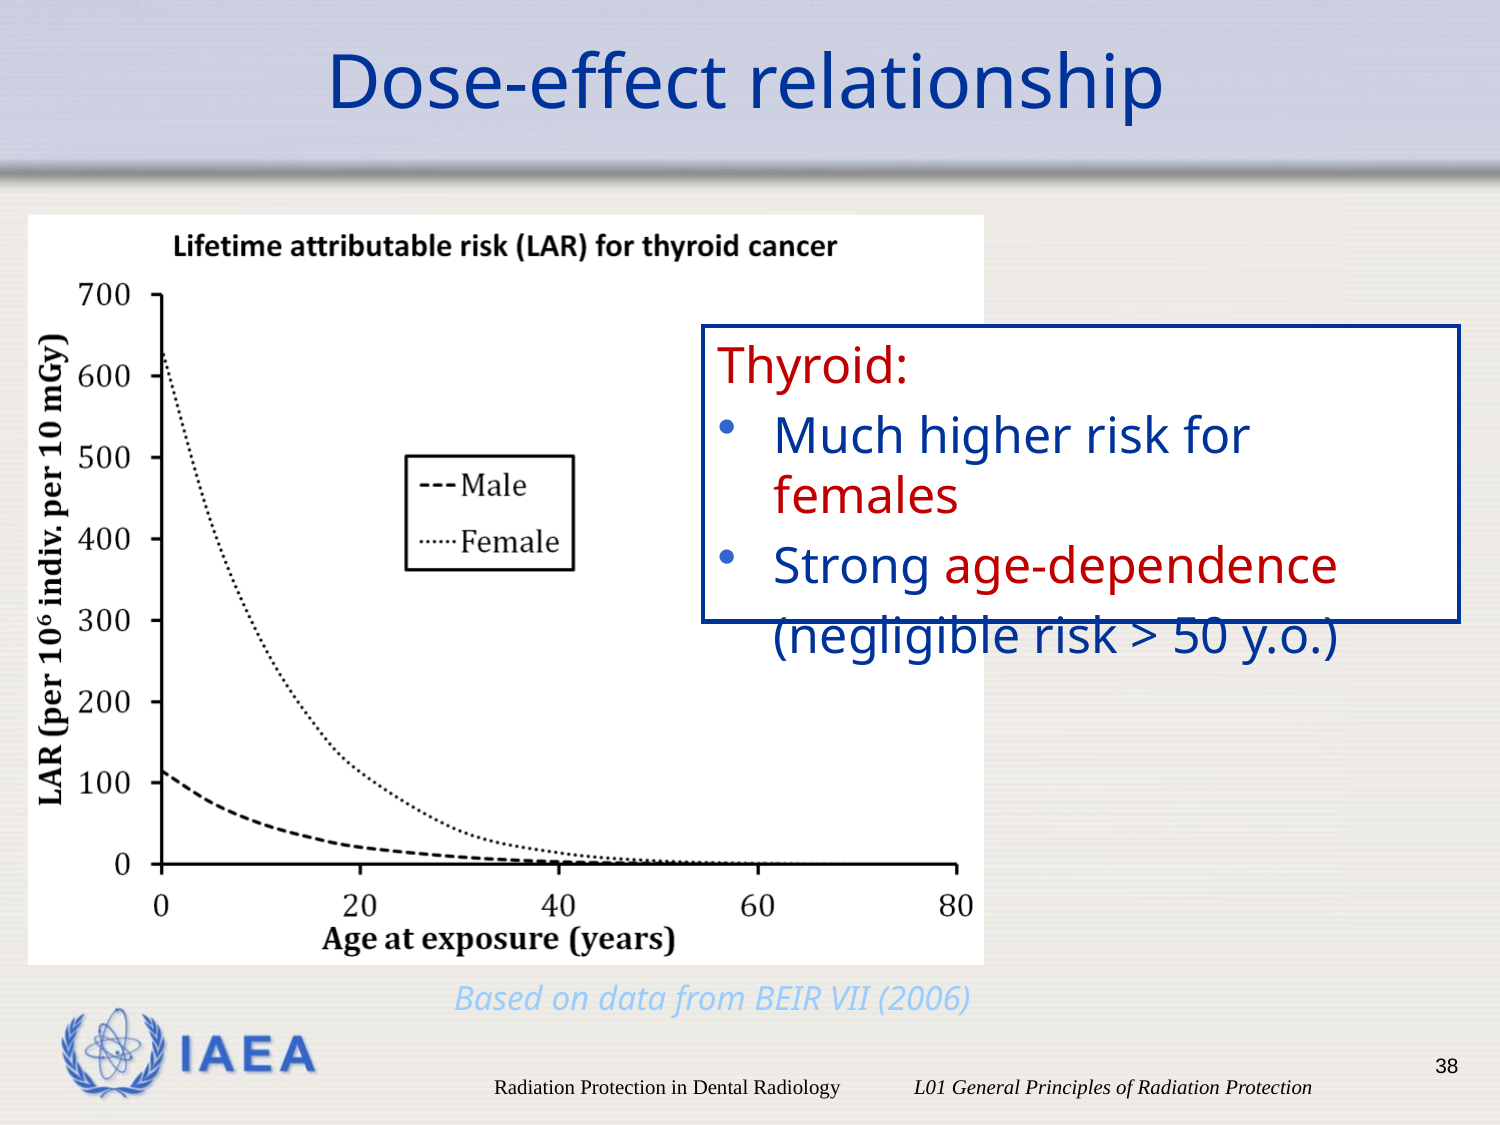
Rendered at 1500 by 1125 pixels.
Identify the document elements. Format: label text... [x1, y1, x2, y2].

slide_number 38 [1389, 1044, 1474, 1093]
text_box Based on data from BEIR VII (2006) [147, 971, 987, 1024]
text_box Radiation Protection in Dental Radiology L01 General Principles of Radiation Protection [454, 1065, 1353, 1106]
picture [0, 0, 1500, 1125]
title Dose-effect relationship [46, 15, 1447, 142]
list Thyroid: Much higher risk for females Strong age-dependence (negligible risk > 50 y.o.) [990, 326, 1459, 622]
